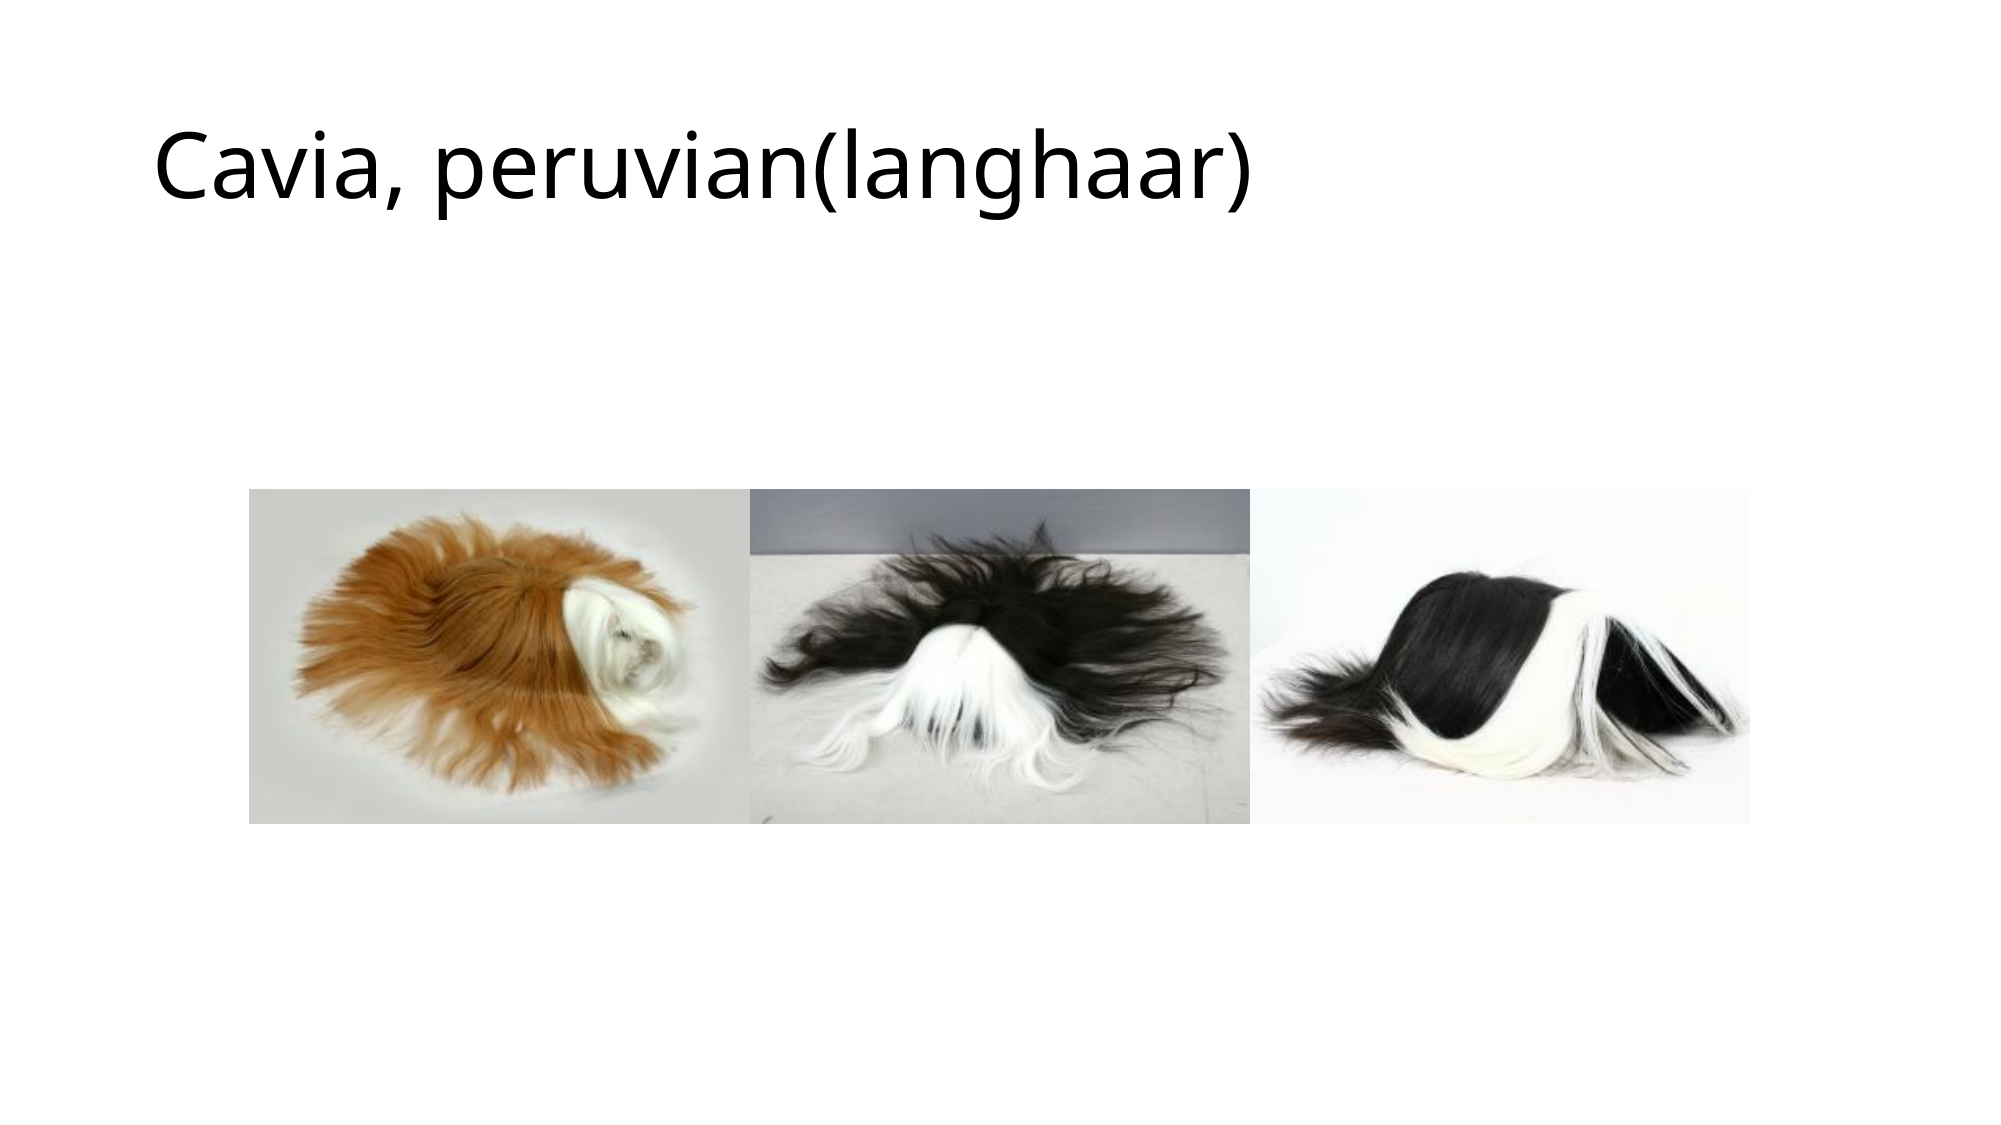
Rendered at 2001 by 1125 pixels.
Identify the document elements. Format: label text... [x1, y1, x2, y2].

picture [249, 489, 750, 824]
picture [1249, 489, 1751, 824]
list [750, 489, 1249, 824]
title Cavia, peruvian(langhaar) [137, 59, 1863, 278]
